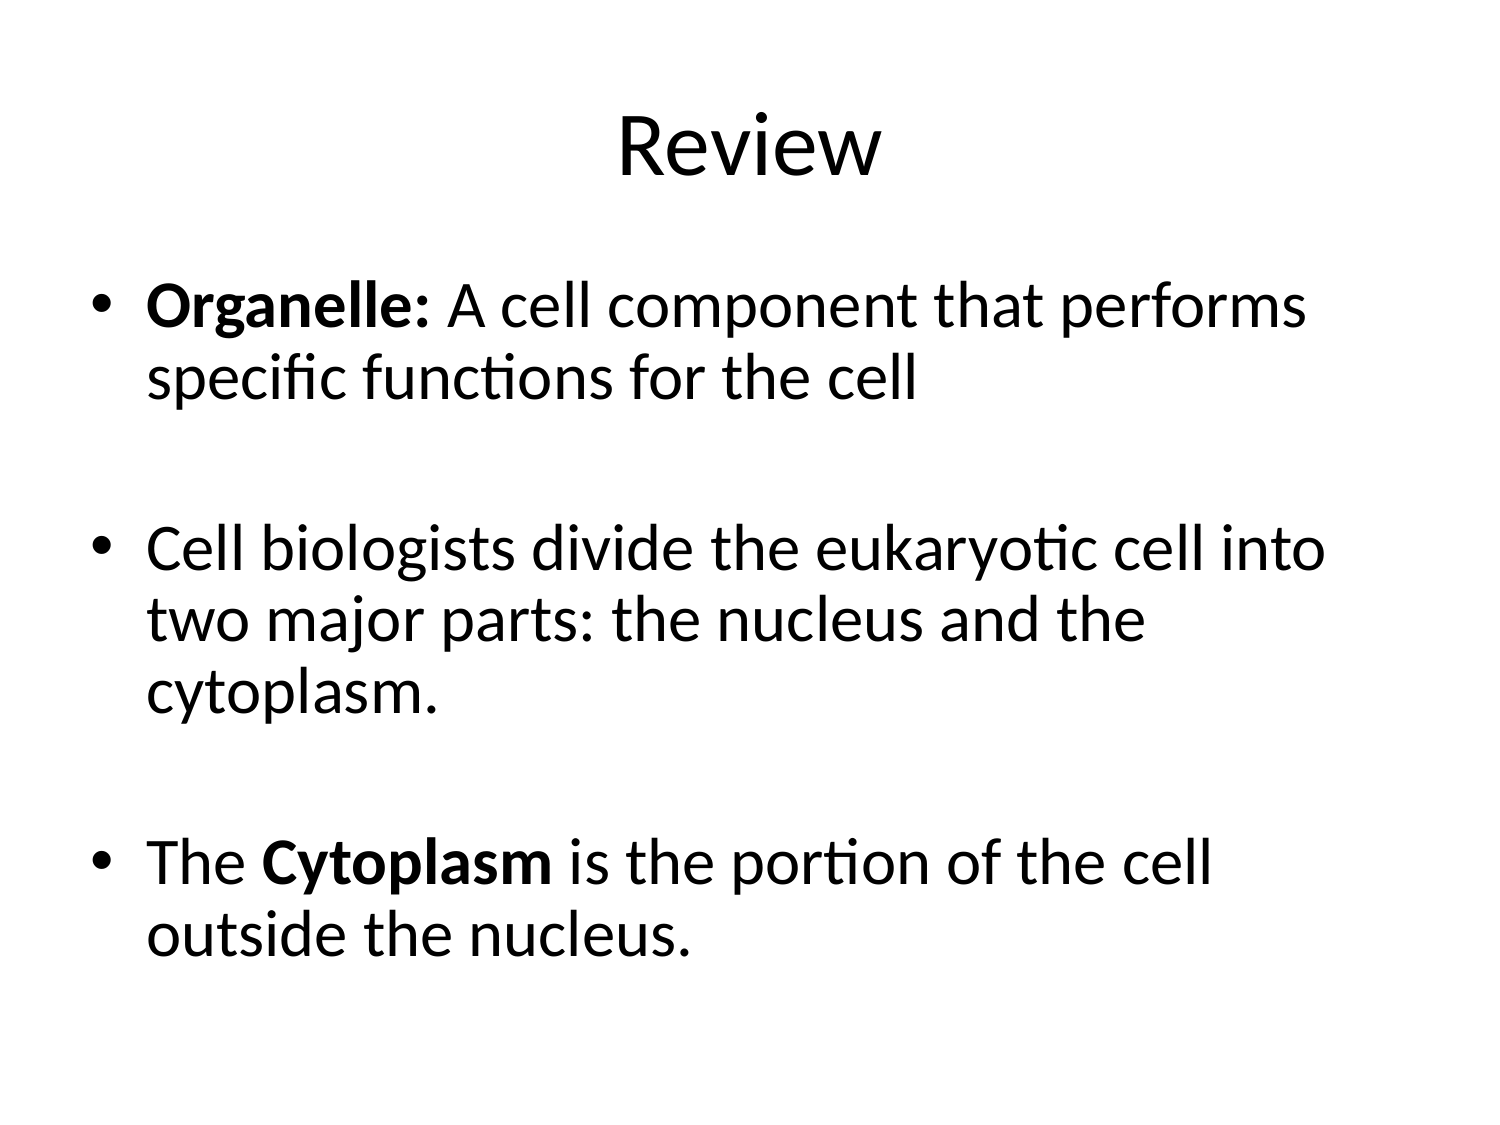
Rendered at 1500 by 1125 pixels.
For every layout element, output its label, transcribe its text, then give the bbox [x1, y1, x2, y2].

title Review [75, 45, 1425, 233]
list Organelle: A cell component that performs specific functions for the cell Cell biologists divide the eukaryotic cell into two major parts: the nucleus and the cytoplasm. The Cytoplasm is the portion of the cell outside the nucleus. [75, 262, 1425, 1005]
